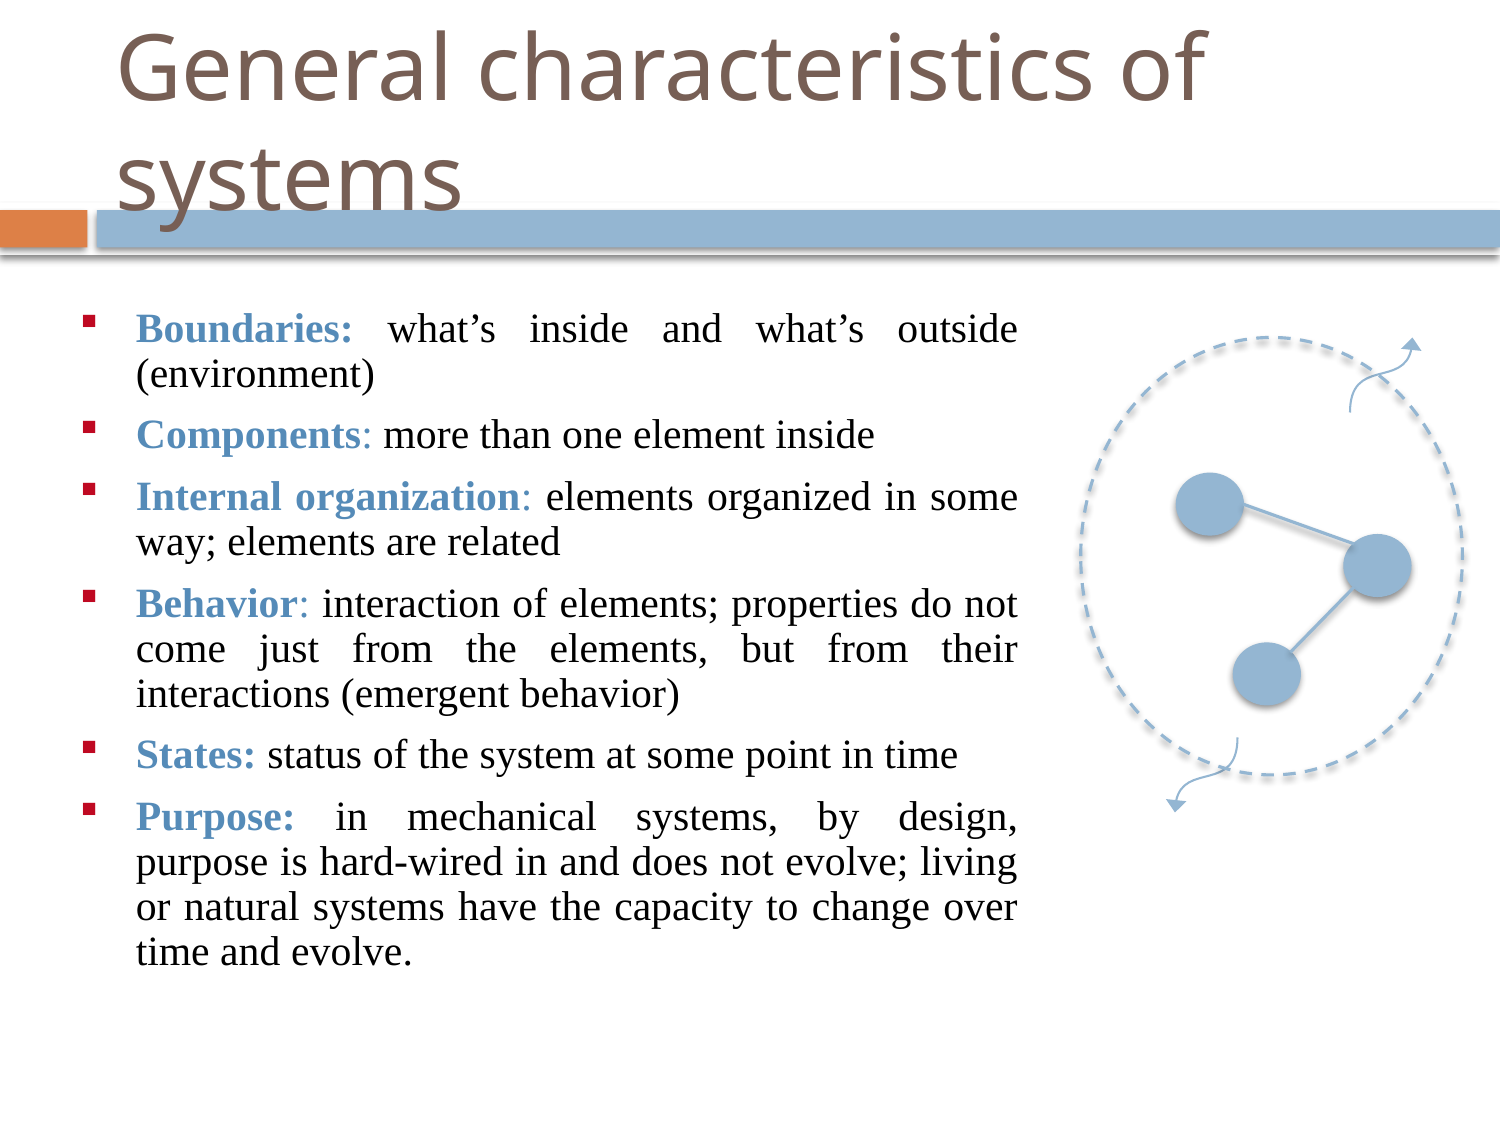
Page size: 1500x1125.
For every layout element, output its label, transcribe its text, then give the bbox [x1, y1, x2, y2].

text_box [1168, 743, 1244, 807]
title General characteristics of systems [100, 37, 1438, 200]
text_box [1079, 336, 1464, 776]
text_box Boundaries: what’s inside and what’s outside (environment) Components: more than one element inside Internal organization: elements organized in some way; elements are related Behavior: interaction of elements; properties do not come just from the elements, but from their interactions (emergent behavior) States: status of the system at some point in time Purpose: in mechanical systems, by design, purpose is hard-wired in and does not evolve; living or natural systems have the capacity to change over time and evolve. [64, 298, 1034, 982]
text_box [1290, 586, 1355, 653]
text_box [1242, 503, 1355, 545]
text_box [1343, 343, 1419, 407]
